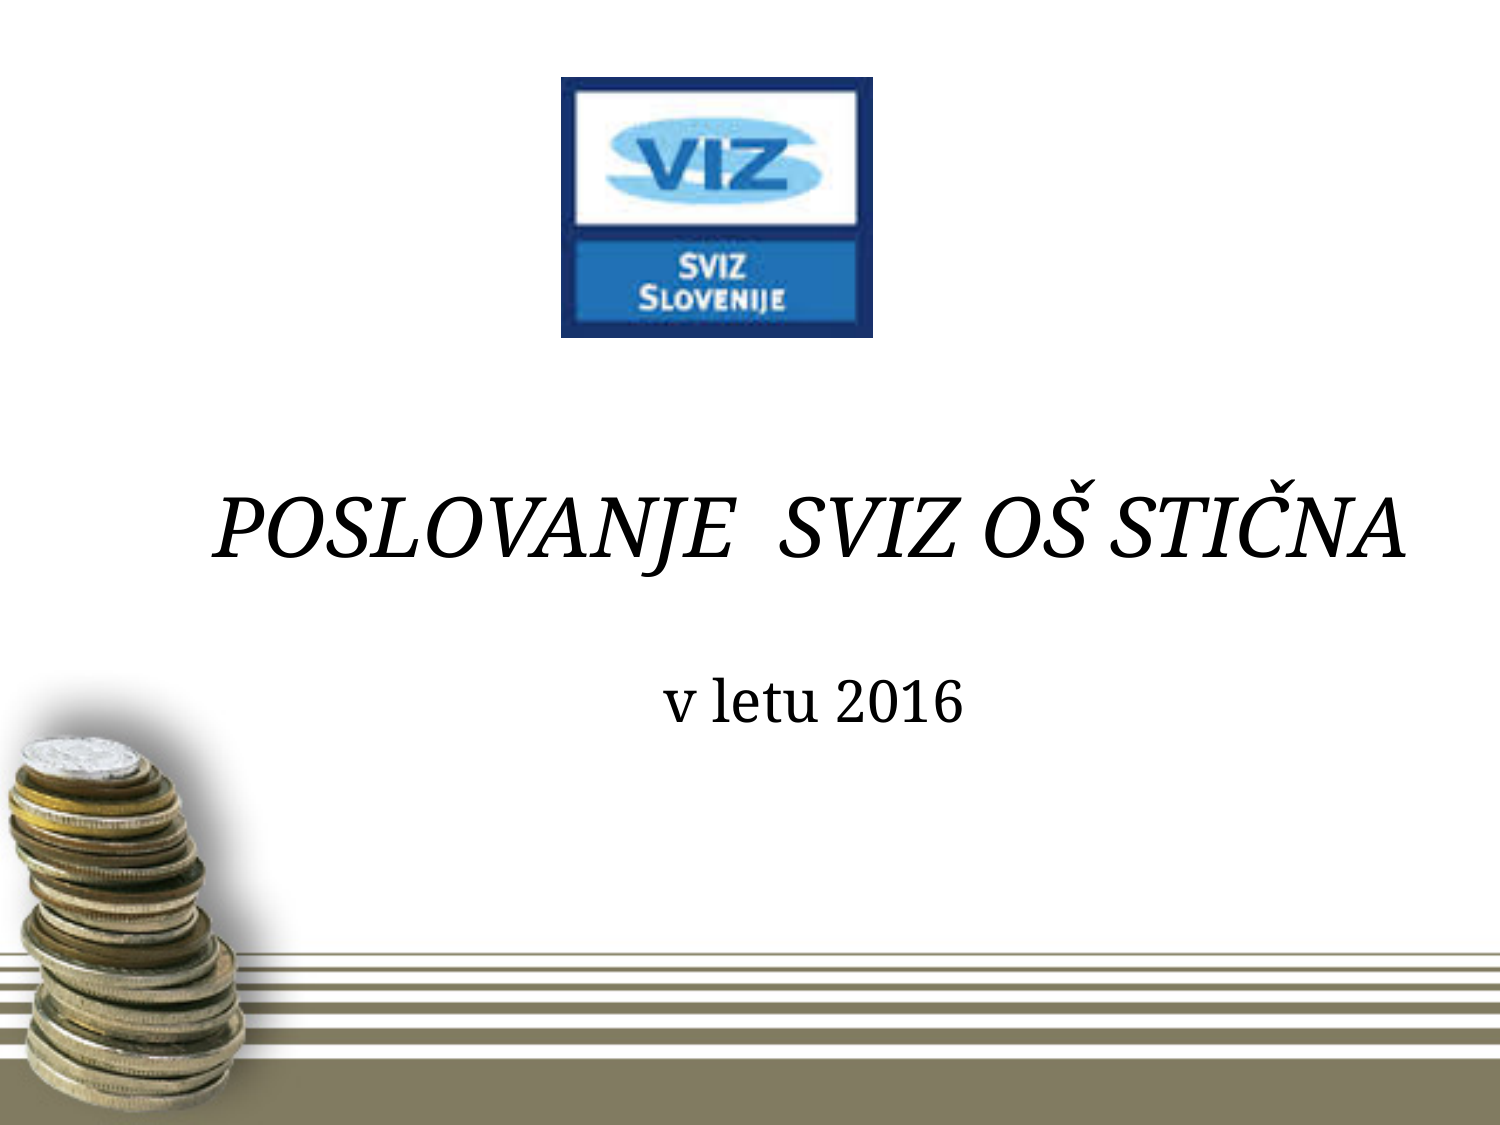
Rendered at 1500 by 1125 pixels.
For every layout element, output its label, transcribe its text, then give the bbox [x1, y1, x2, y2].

subtitle v letu 2016 [289, 656, 1340, 800]
title POSLOVANJE SVIZ OŠ STIČNA [183, 326, 1463, 622]
picture [0, 0, 1500, 1125]
